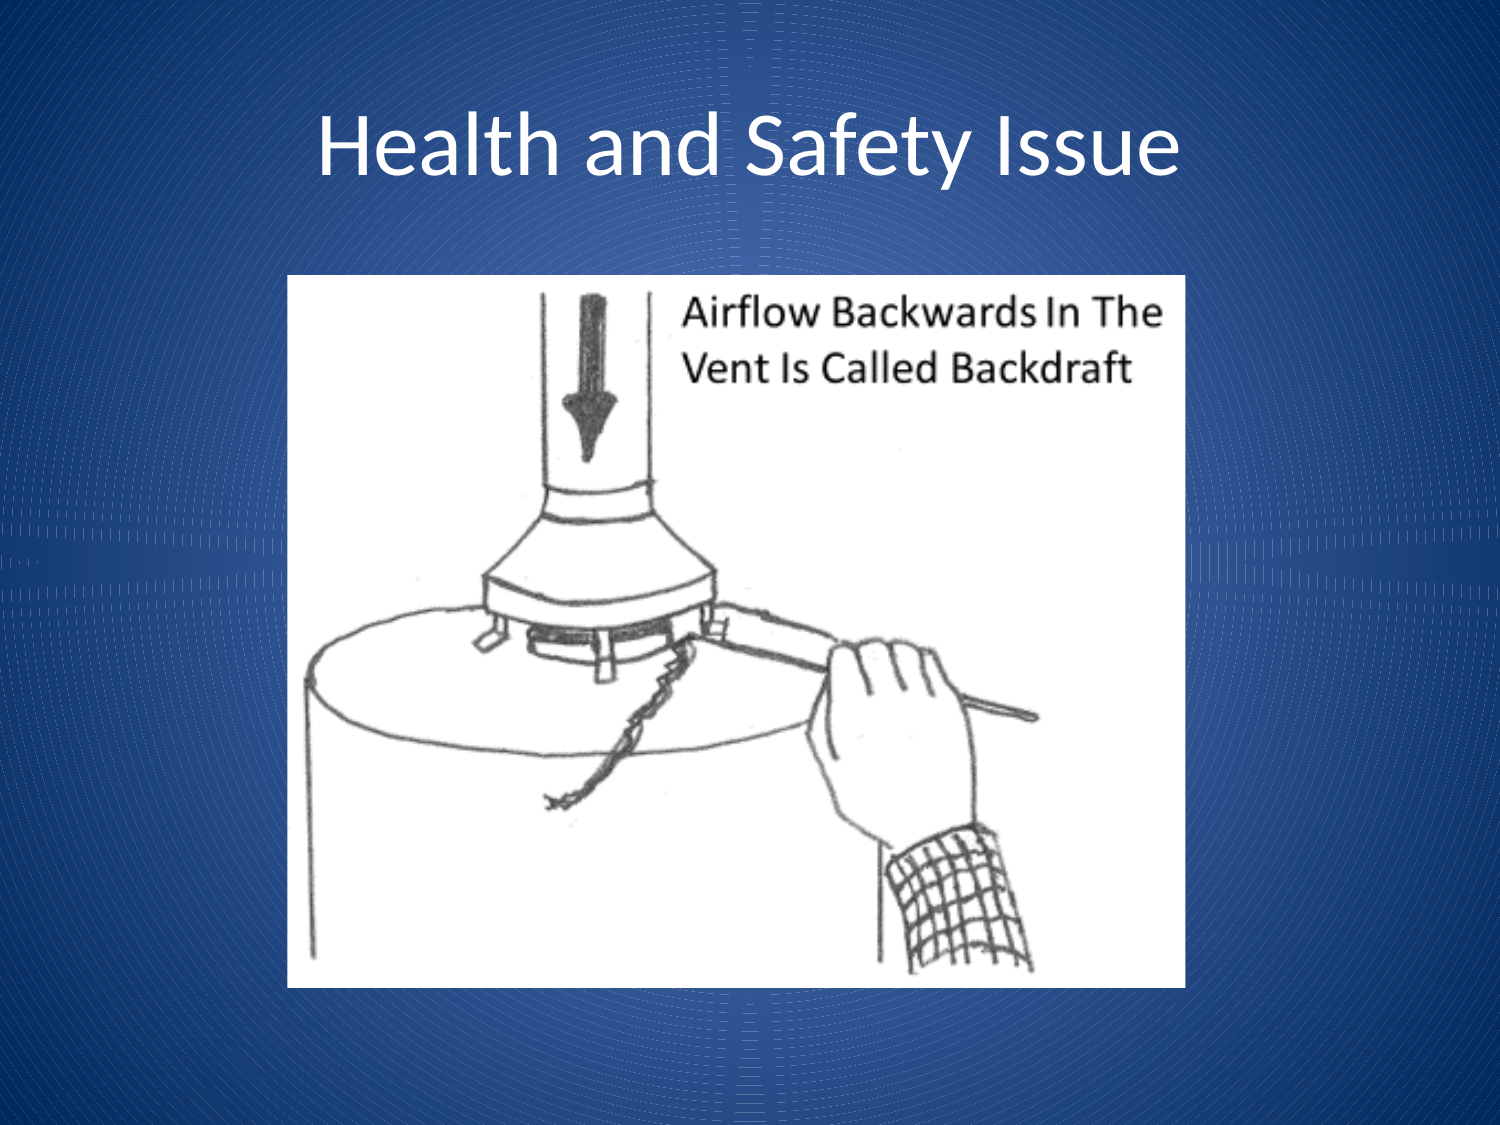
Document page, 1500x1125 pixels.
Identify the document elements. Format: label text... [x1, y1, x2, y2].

title Health and Safety Issue [75, 45, 1425, 233]
picture [287, 274, 1186, 988]
